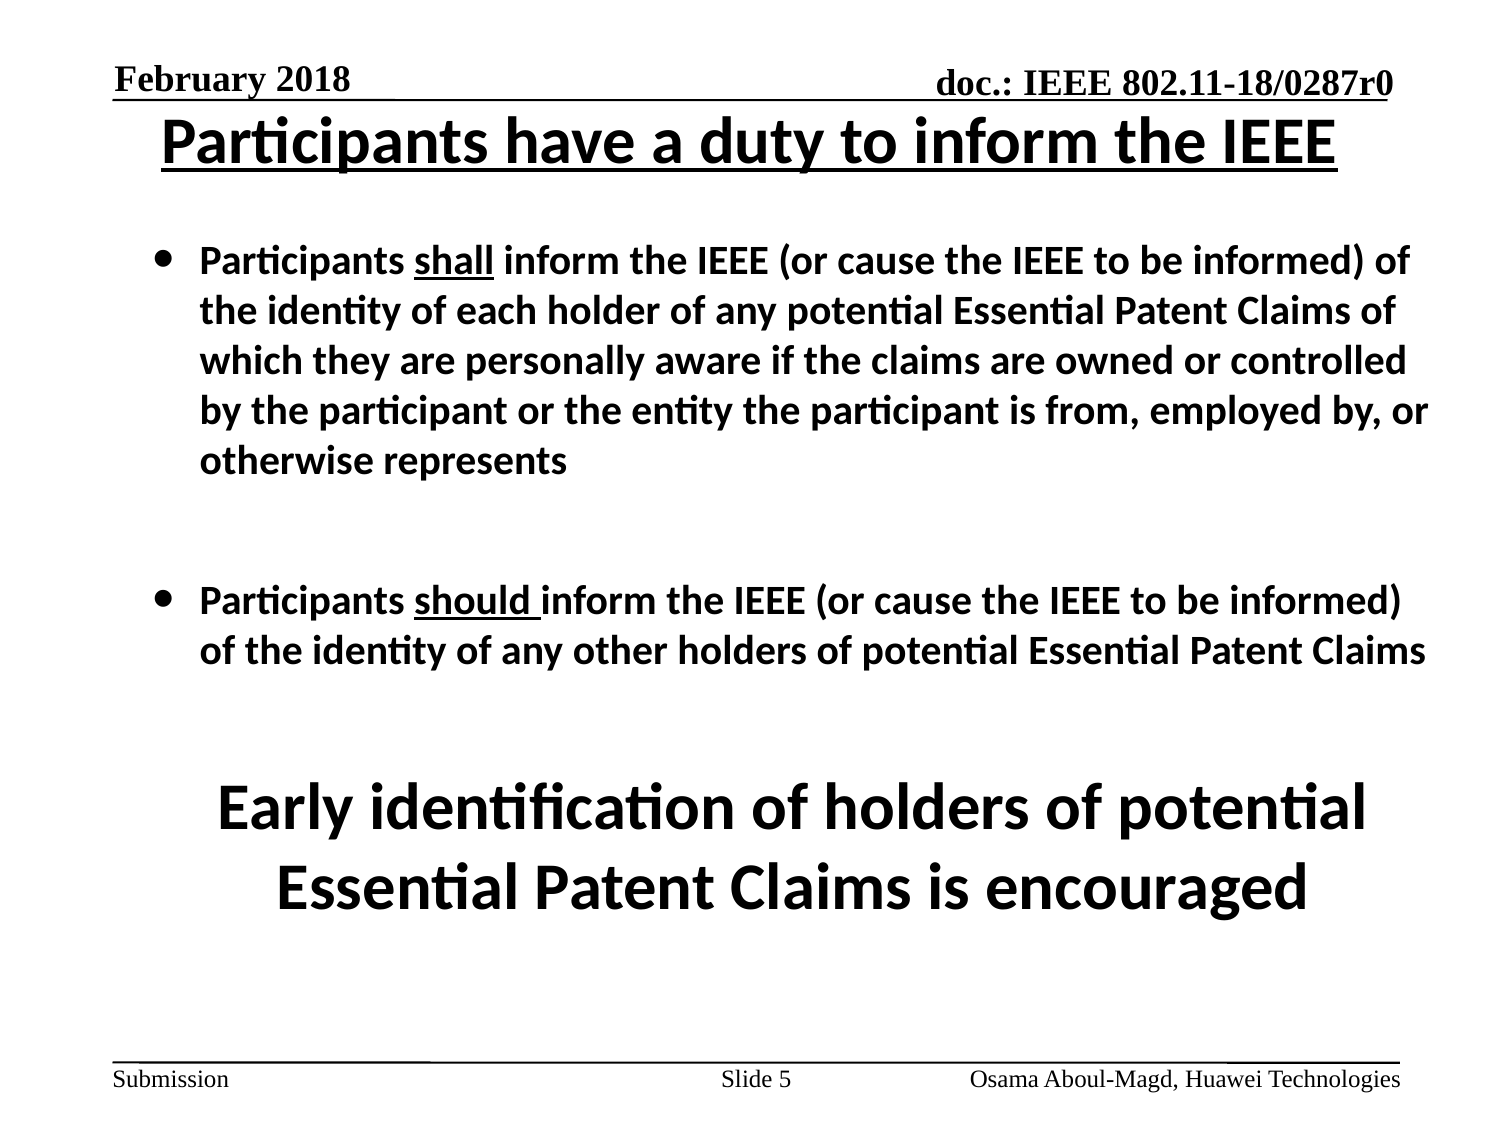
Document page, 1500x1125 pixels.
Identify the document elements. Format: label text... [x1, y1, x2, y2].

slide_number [114, 54, 423, 100]
list Participants shall inform the IEEE (or cause the IEEE to be informed) of the identity of each holder of any potential Essential Patent Claims of which they are personally aware if the claims are owned or controlled by the participant or the entity the participant is from, employed by, or otherwise represents Participants should inform the IEEE (or cause the IEEE to be informed) of the identity of any other holders of potential Essential Patent Claims Early identification of holders of potential Essential Patent Claims is encouraged [62, 224, 1451, 901]
slide_number Slide 5 [712, 1061, 800, 1123]
footer Osama Aboul-Magd, Huawei Technologies [878, 1061, 1402, 1093]
title Participants have a duty to inform the IEEE [112, 112, 1388, 163]
